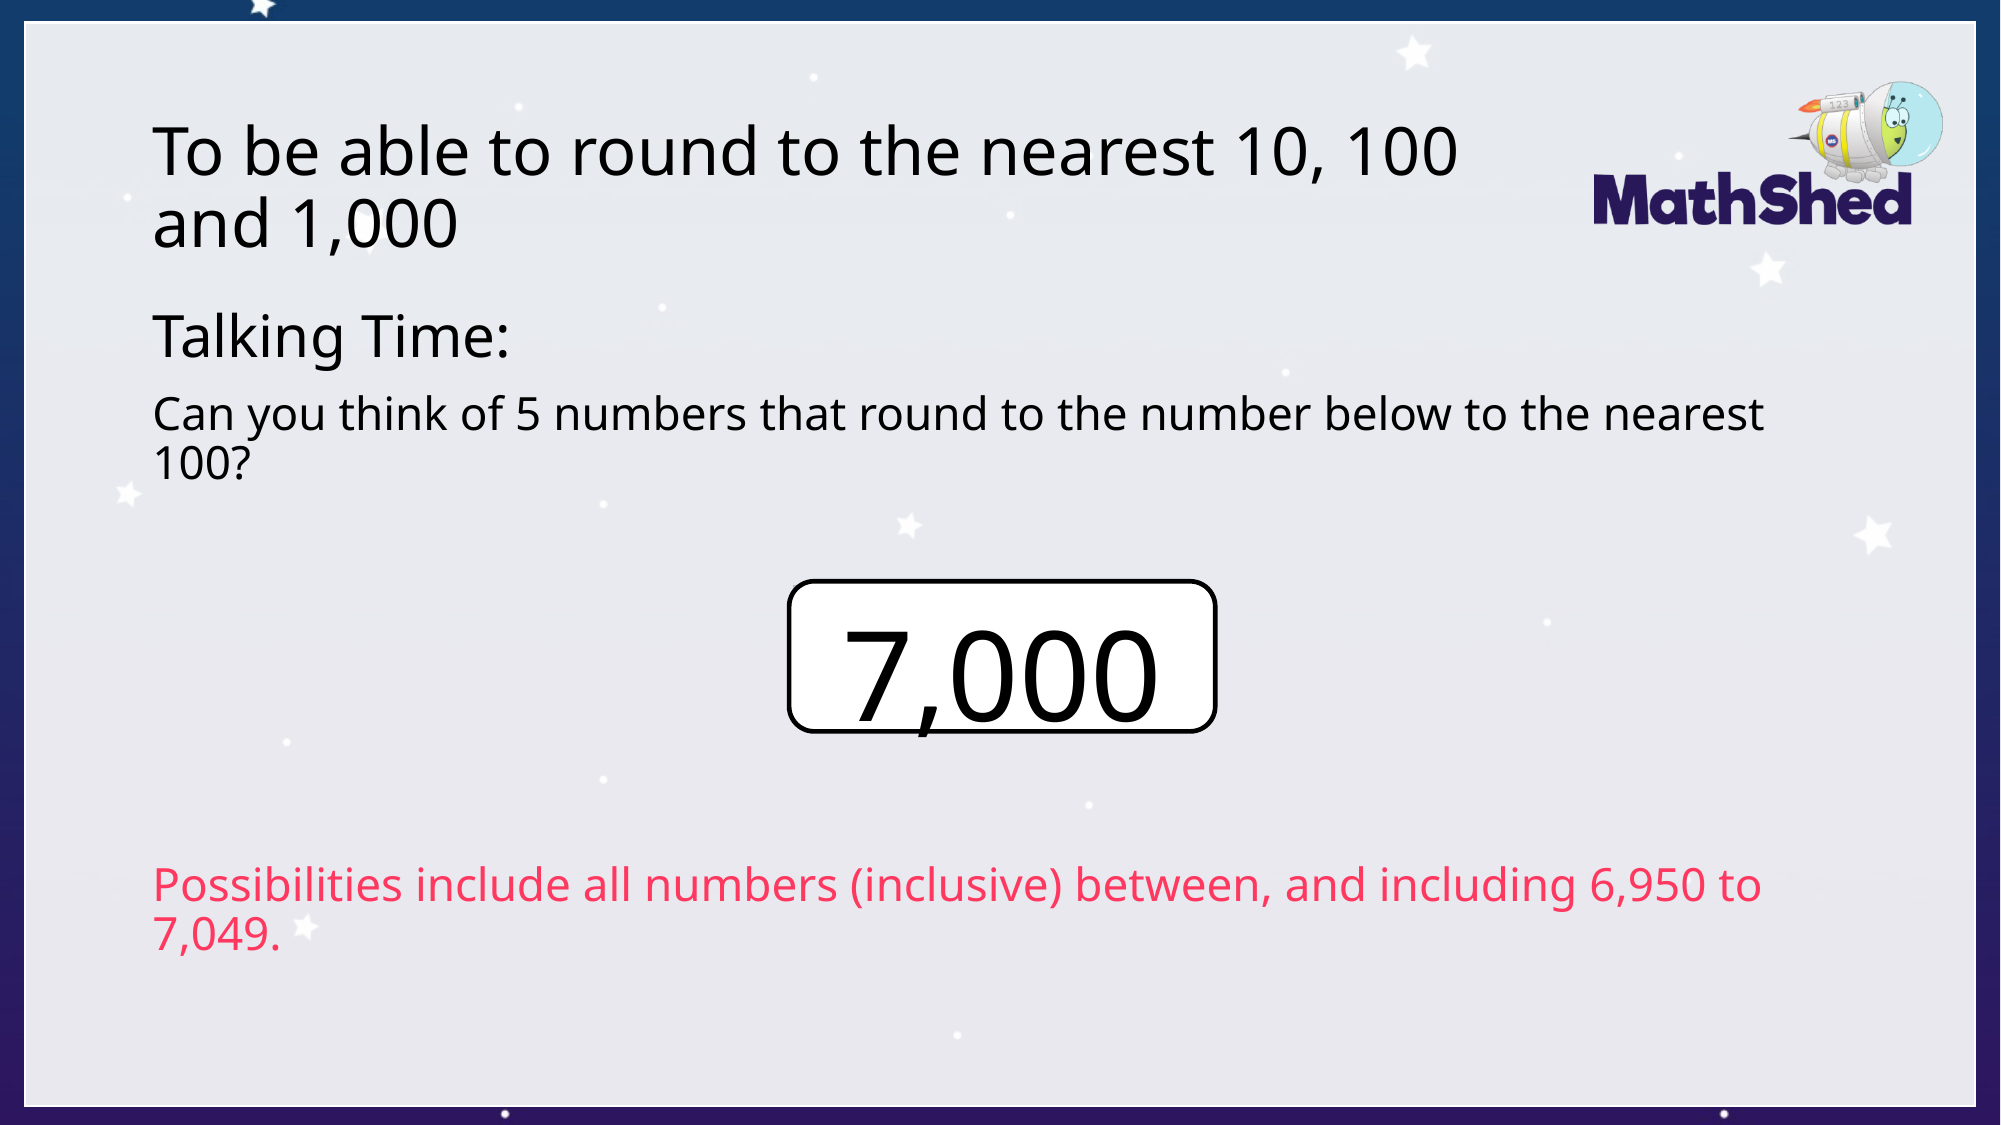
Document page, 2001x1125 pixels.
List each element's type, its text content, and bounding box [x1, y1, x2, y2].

text_box 7,000 [788, 580, 1217, 733]
list Talking Time: Can you think of 5 numbers that round to the number below to the nearest 100? Possibilities include all numbers (inclusive) between, and including 6,950 to 7,049. [137, 299, 1863, 1014]
picture [0, 0, 2001, 1125]
title To be able to round to the nearest 10, 100 and 1,000 [137, 81, 1578, 299]
